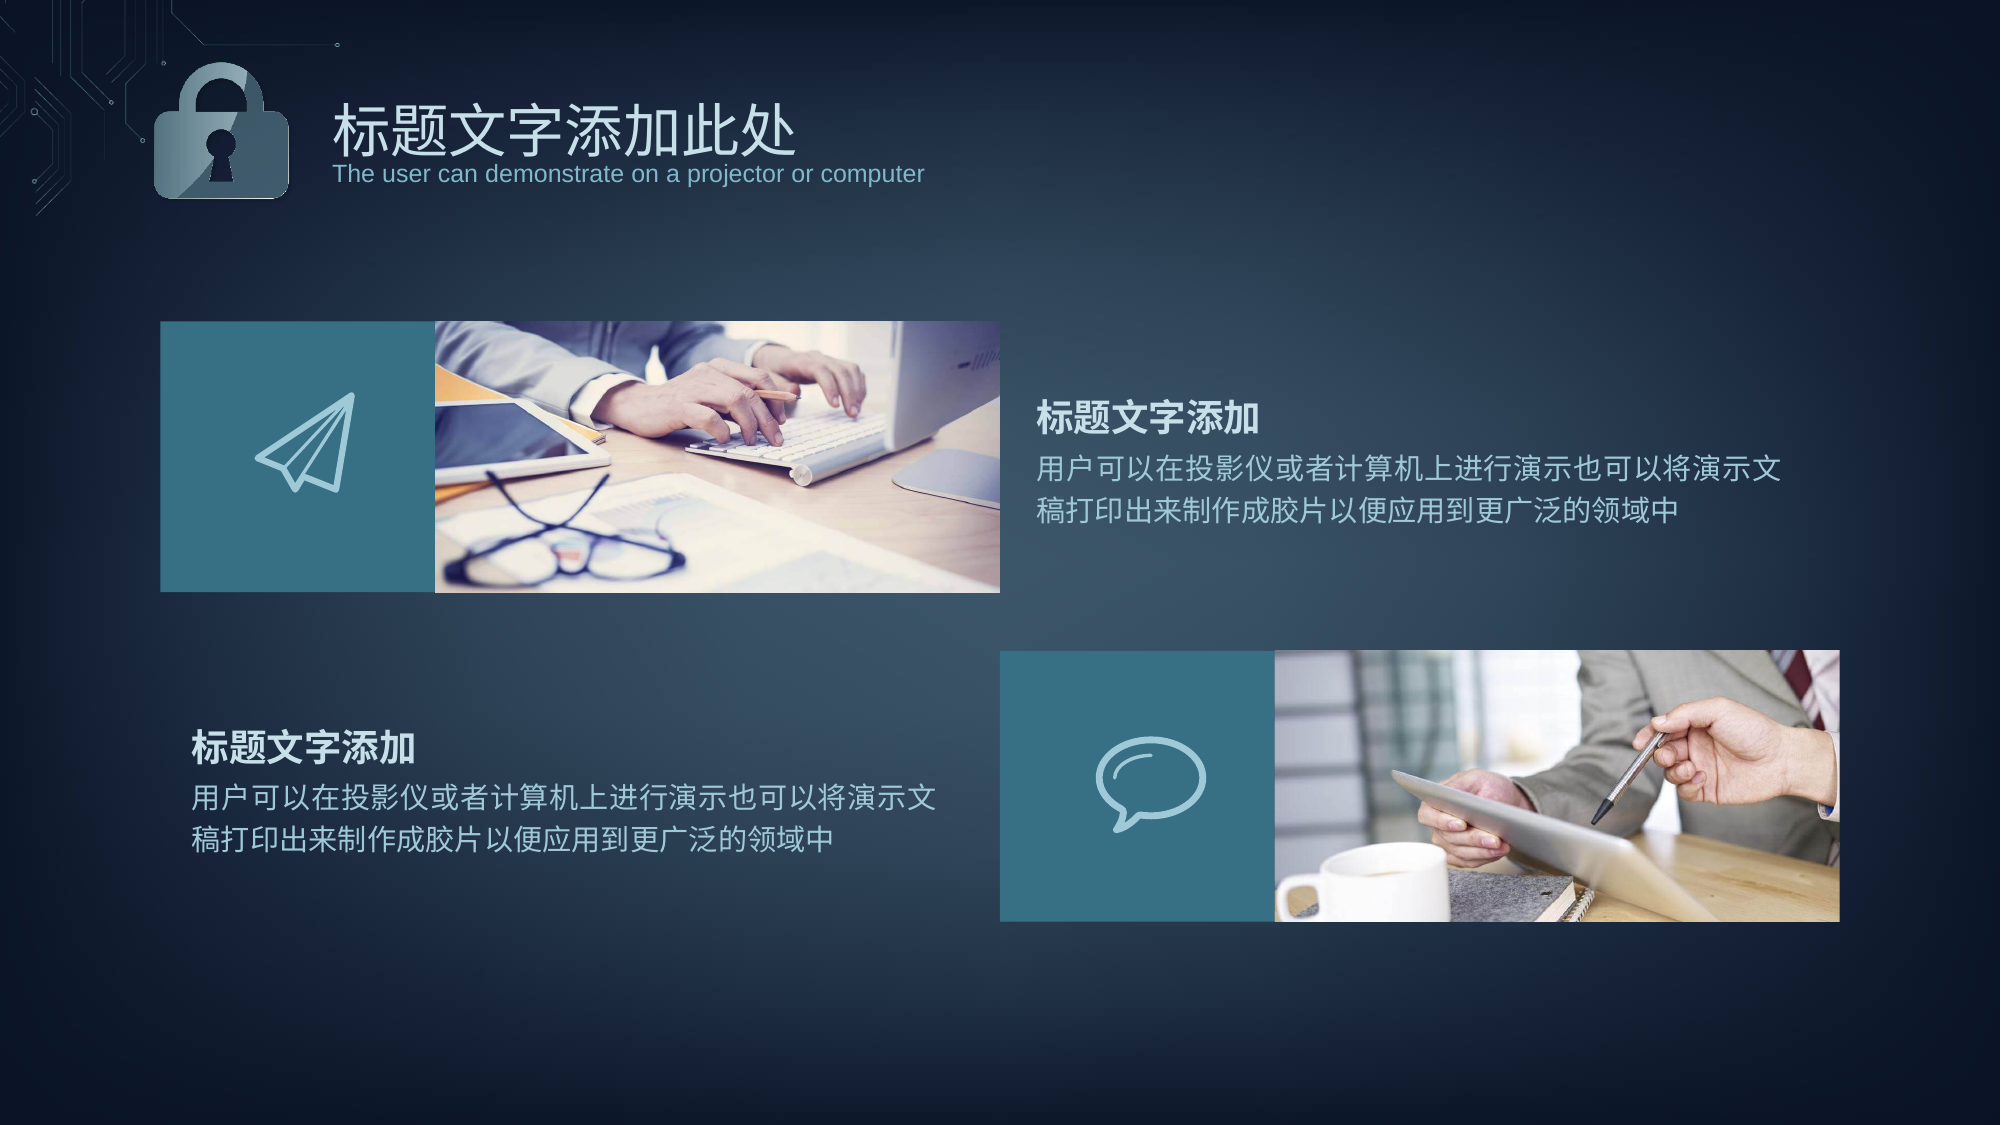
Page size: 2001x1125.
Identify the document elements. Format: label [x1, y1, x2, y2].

text_box [176, 707, 953, 866]
text_box [999, 650, 1274, 922]
text_box [160, 321, 435, 593]
text_box [0, 0, 344, 247]
text_box [317, 86, 1311, 196]
text_box [1021, 377, 1798, 536]
picture [0, 0, 2000, 1125]
